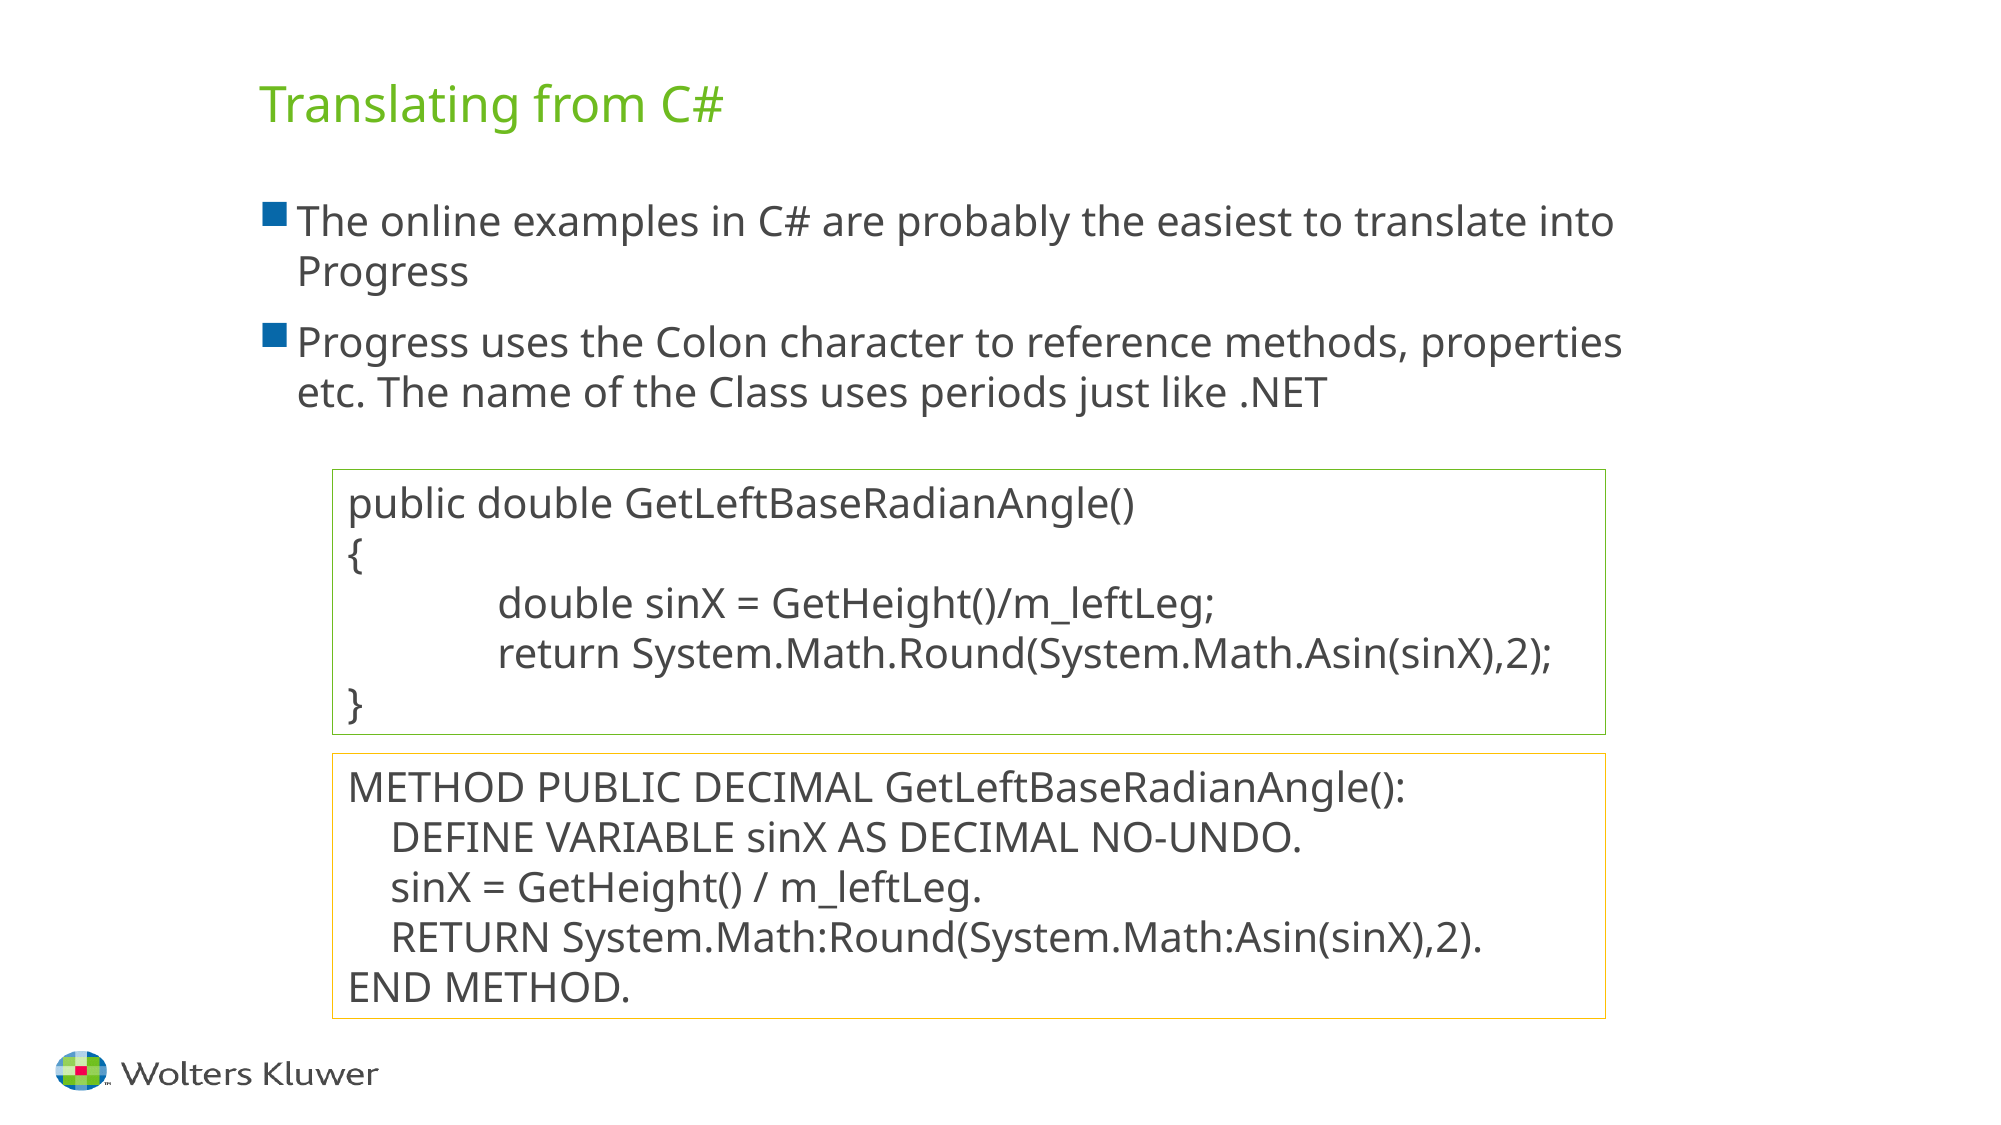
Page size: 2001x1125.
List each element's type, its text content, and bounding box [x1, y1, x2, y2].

list The online examples in C# are probably the easiest to translate into Progress Progress uses the Colon character to reference methods, properties etc. The name of the Class uses periods just like .NET [243, 186, 1695, 305]
text_box public double GetLeftBaseRadianAngle() { double sinX = GetHeight()/m_leftLeg; return System.Math.Round(System.Math.Asin(sinX),2); } [332, 469, 1606, 735]
text_box METHOD PUBLIC DECIMAL GetLeftBaseRadianAngle(): DEFINE VARIABLE sinX AS DECIMAL NO-UNDO. sinX = GetHeight() / m_leftLeg. RETURN System.Math:Round(System.Math:Asin(sinX),2). END METHOD. [332, 753, 1606, 1019]
title Translating from C# [243, 63, 1695, 141]
